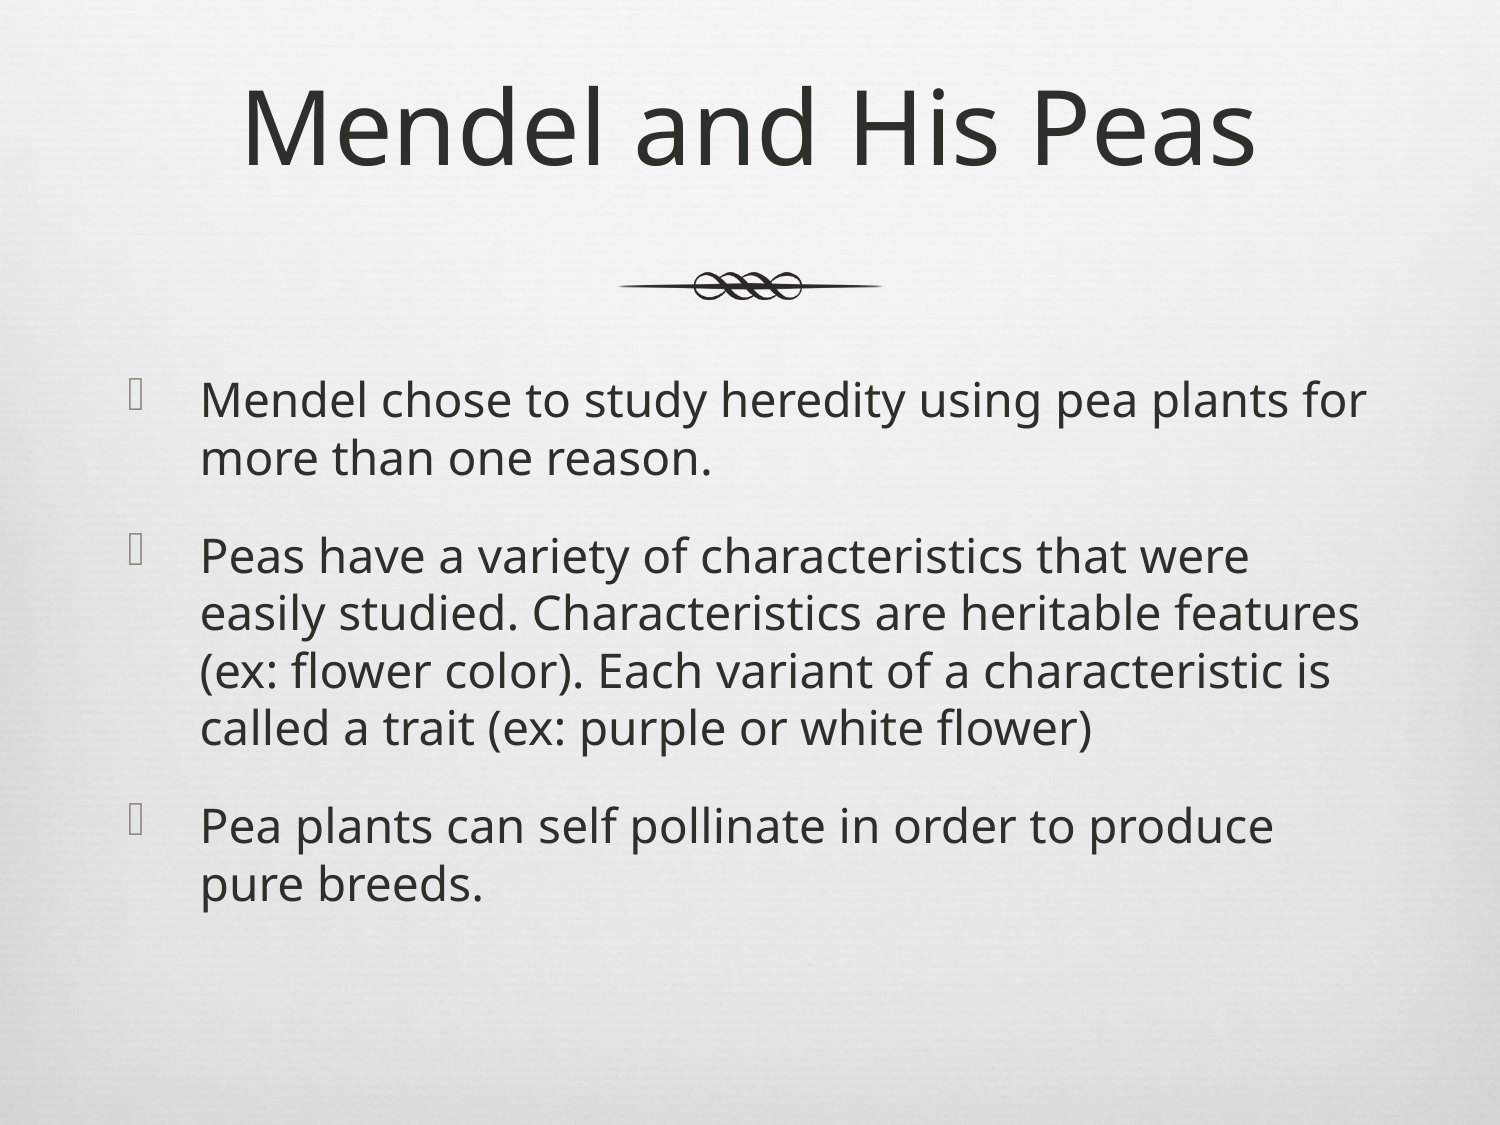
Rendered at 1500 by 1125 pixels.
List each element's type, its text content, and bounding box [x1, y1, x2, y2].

list Mendel chose to study heredity using pea plants for more than one reason. Peas have a variety of characteristics that were easily studied. Characteristics are heritable features (ex: flower color). Each variant of a characteristic is called a trait (ex: purple or white flower) Pea plants can self pollinate in order to produce pure breeds. [112, 362, 1388, 963]
title Mendel and His Peas [112, 11, 1388, 236]
picture [615, 272, 885, 300]
